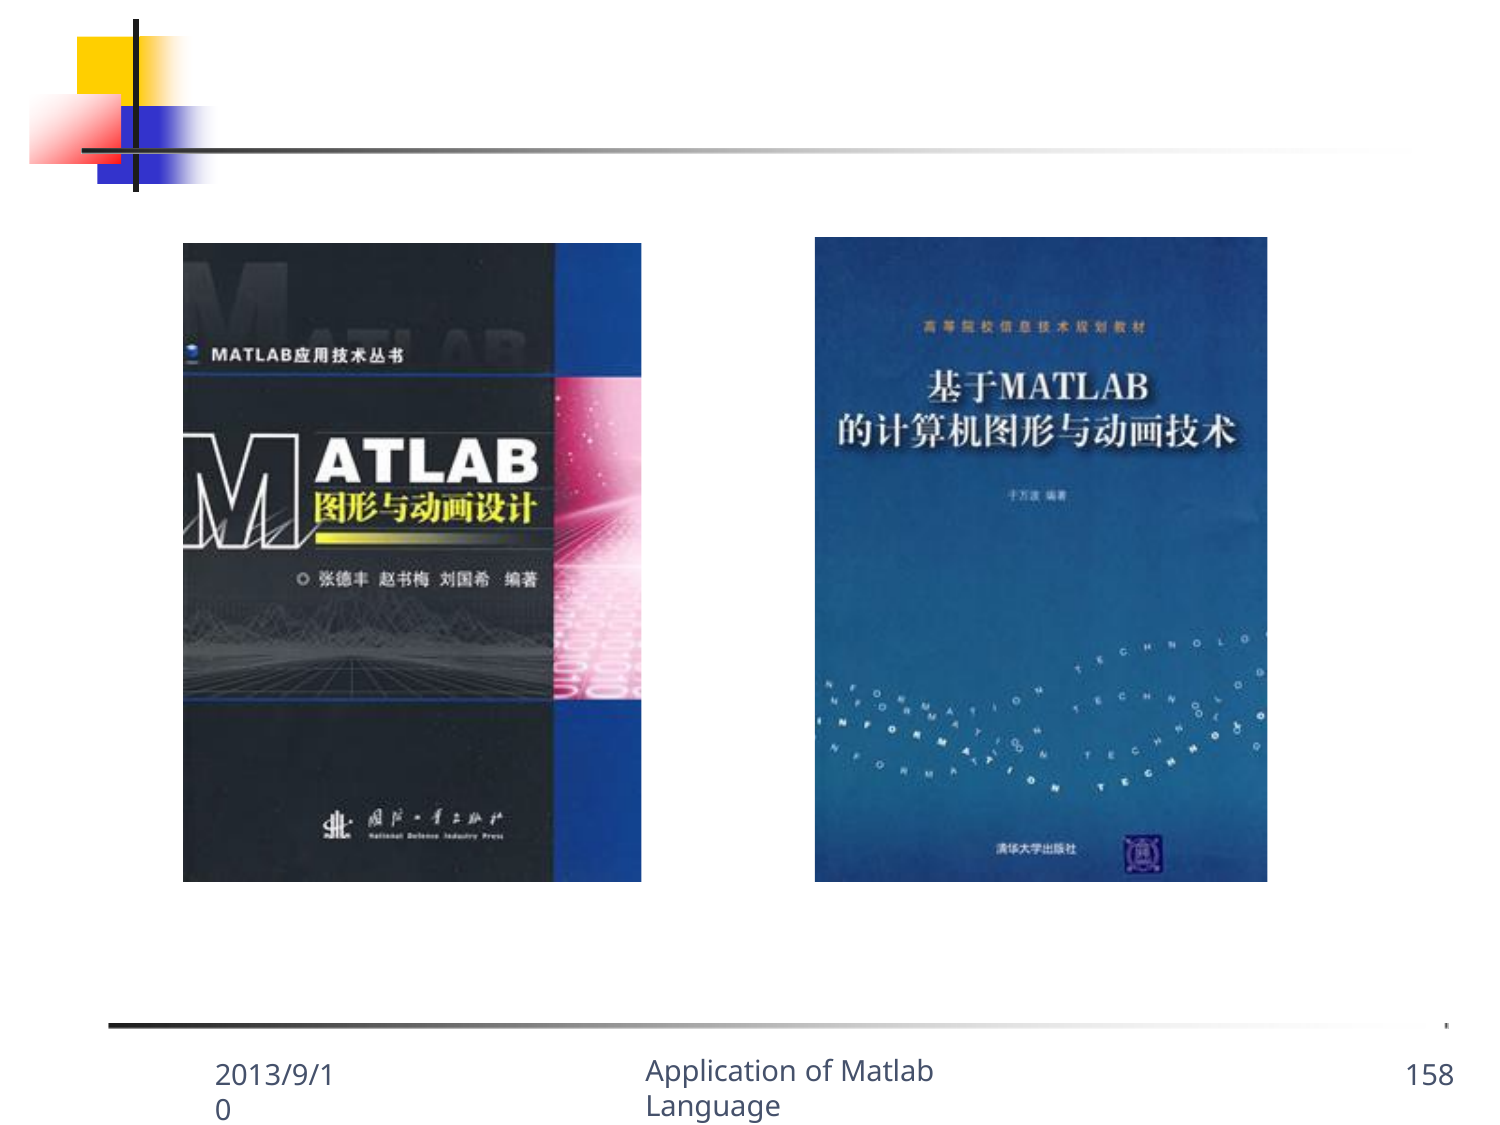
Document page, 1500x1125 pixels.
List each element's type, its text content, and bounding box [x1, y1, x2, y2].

text_box [814, 237, 1268, 882]
picture [108, 1023, 1458, 1029]
slide_number 158 [1400, 1056, 1457, 1125]
slide_number Application of Matlab Language [643, 1051, 987, 1125]
text_box [183, 243, 642, 882]
picture [29, 36, 1431, 184]
footer 2013/9/10 [212, 1056, 351, 1125]
